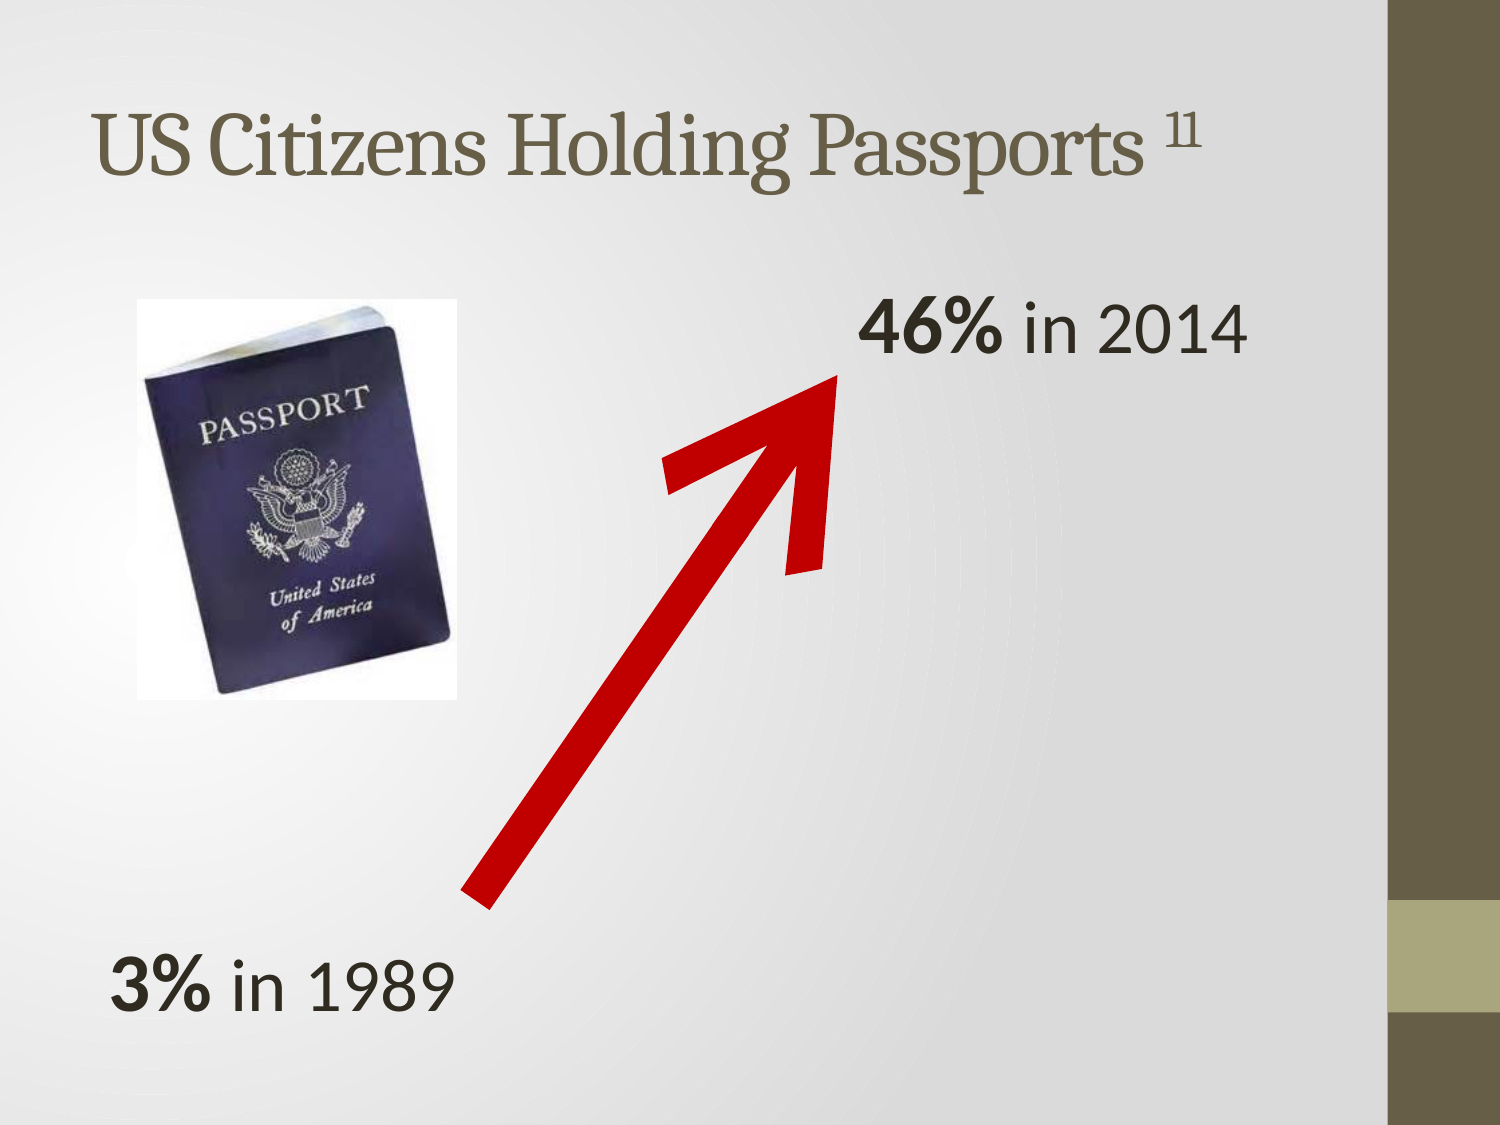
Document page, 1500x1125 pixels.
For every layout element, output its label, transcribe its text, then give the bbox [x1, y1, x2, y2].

title US Citizens Holding Passports 11 [75, 45, 1325, 233]
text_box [474, 374, 838, 901]
picture [136, 299, 457, 701]
list 46% in 2014 3% in 1989 [75, 262, 1325, 1050]
